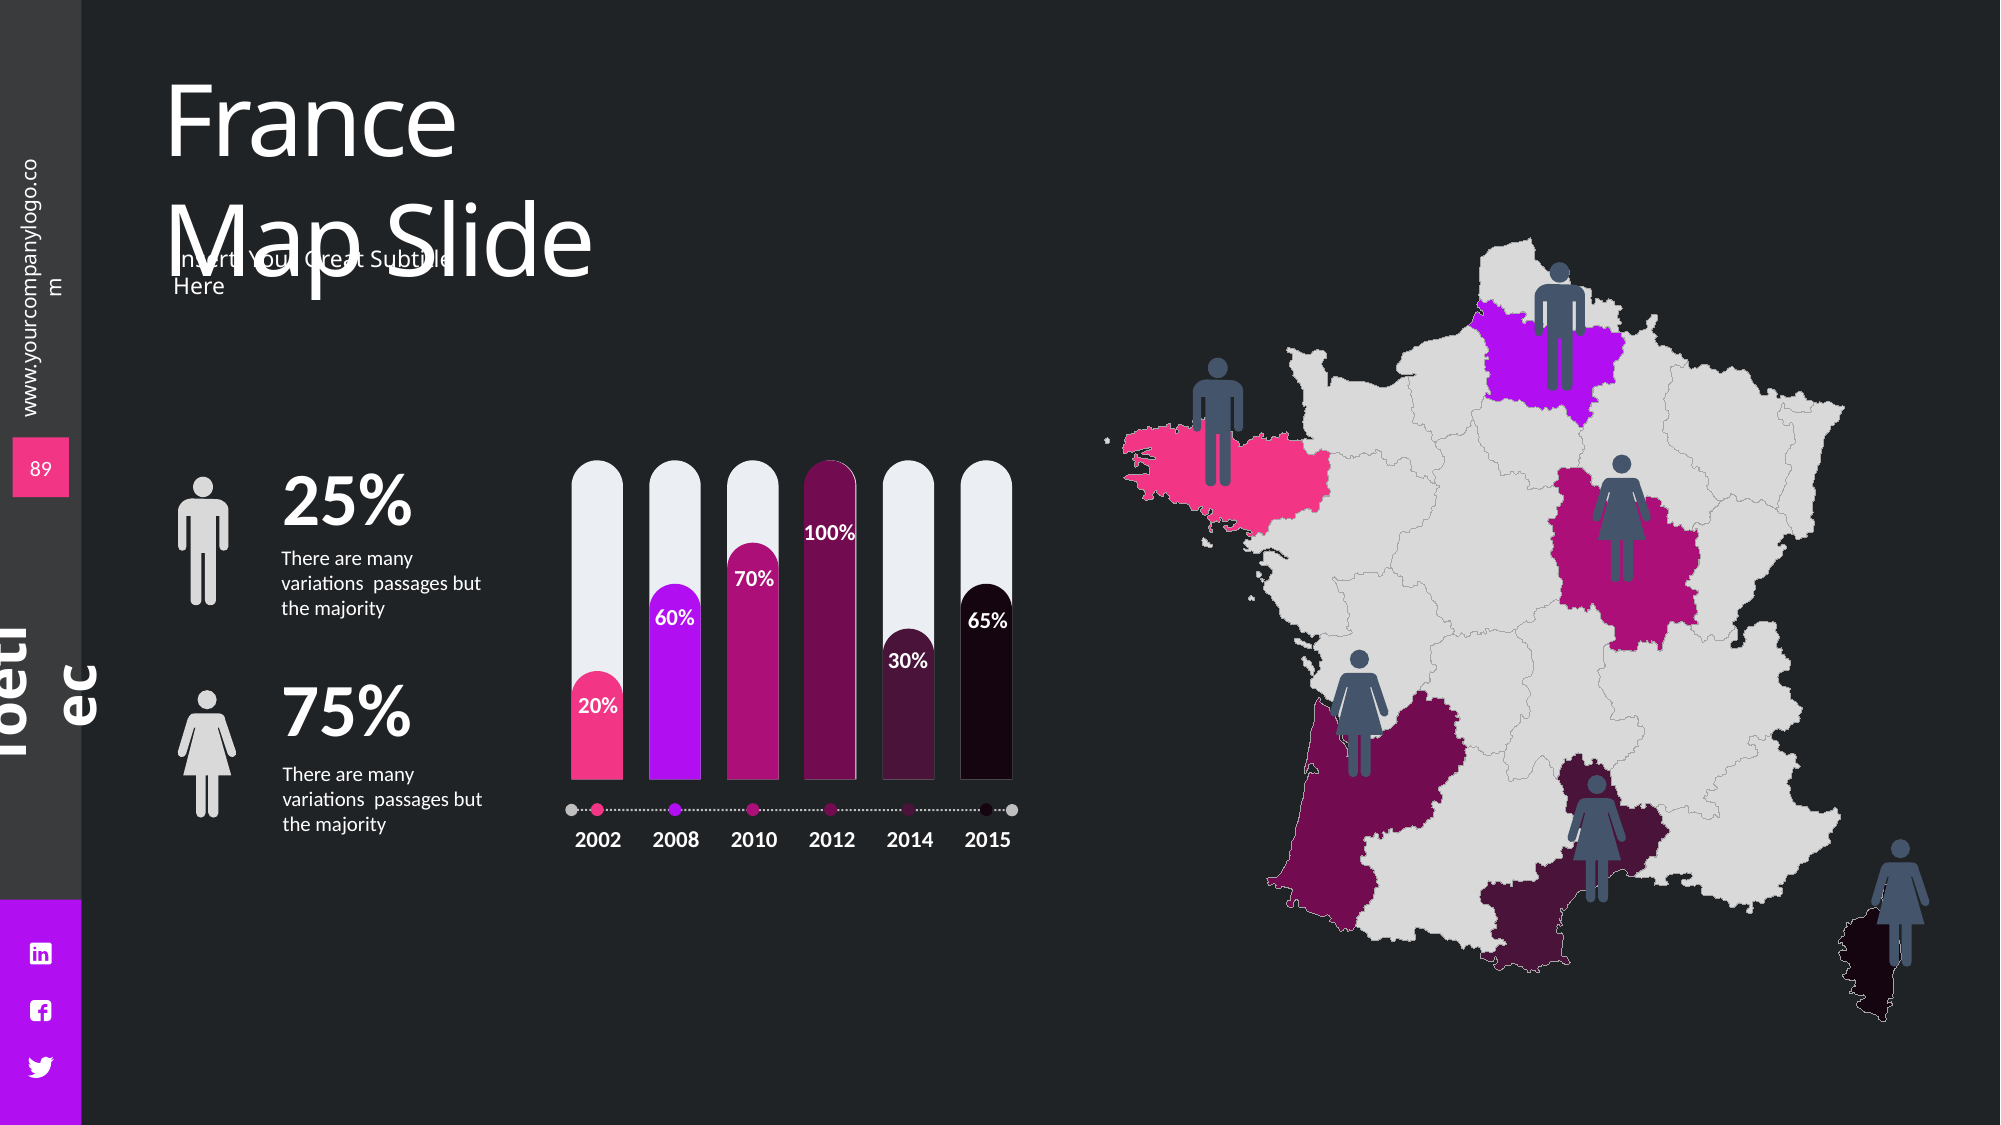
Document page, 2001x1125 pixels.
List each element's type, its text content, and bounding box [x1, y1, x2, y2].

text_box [641, 583, 709, 780]
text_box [177, 690, 237, 818]
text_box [720, 542, 789, 780]
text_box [1870, 839, 1930, 967]
text_box France Map Slide [147, 116, 677, 236]
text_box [1534, 262, 1585, 391]
text_box [959, 459, 1014, 583]
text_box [564, 803, 1022, 853]
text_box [1591, 454, 1652, 583]
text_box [178, 476, 229, 606]
text_box [648, 459, 702, 583]
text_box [1566, 775, 1627, 903]
text_box There are many variations passages but the majority [281, 544, 498, 621]
text_box Insert Your Great Subtitle Here [158, 237, 512, 307]
text_box [570, 459, 625, 671]
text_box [795, 460, 864, 780]
slide_number 89 [12, 437, 69, 498]
text_box [881, 459, 936, 628]
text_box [954, 583, 1022, 780]
text_box There are many variations passages but the majority [282, 760, 499, 836]
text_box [1192, 357, 1244, 487]
text_box 25% [282, 450, 413, 541]
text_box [874, 628, 943, 780]
text_box [726, 459, 780, 542]
text_box 75% [281, 661, 413, 752]
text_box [564, 671, 633, 780]
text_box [1329, 649, 1389, 778]
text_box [1104, 237, 1903, 1022]
